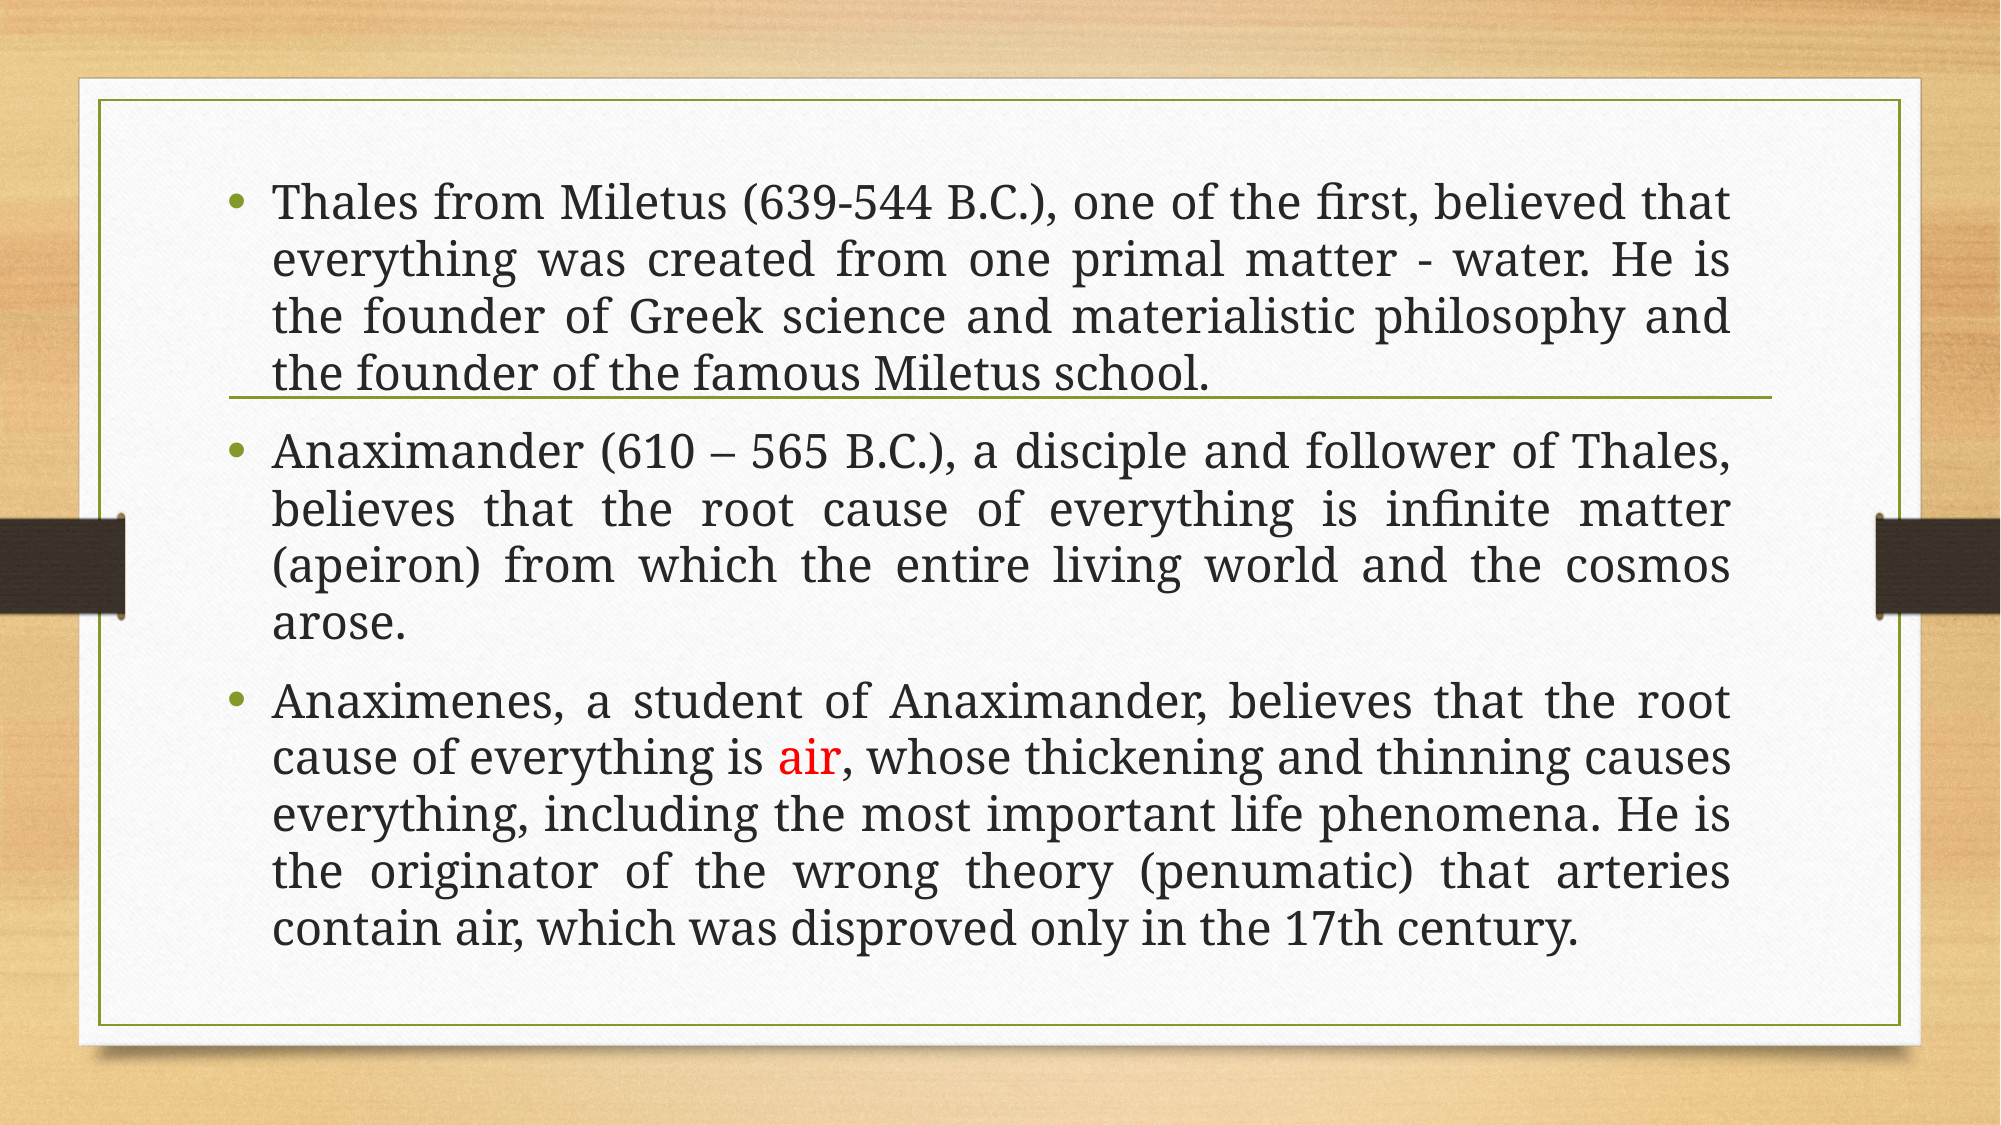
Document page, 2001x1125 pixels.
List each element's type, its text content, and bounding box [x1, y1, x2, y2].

picture [0, 0, 2001, 1125]
list Thales from Miletus (639-544 B.C.), one of the first, believed that everything was created from one primal matter - water. He is the founder of Greek science and materialistic philosophy and the founder of the famous Miletus school. Anaximander (610 – 565 B.C.), a disciple and follower of Thales, believes that the root cause of everything is infinite matter (apeiron) from which the entire living world and the cosmos arose. Anaximenes, a student of Anaximander, believes that the root cause of everything is air, whose thickening and thinning causes everything, including the most important life phenomena. He is the originator of the wrong theory (penumatic) that arteries contain air, which was disproved only in the 17th century. [212, 164, 1749, 993]
